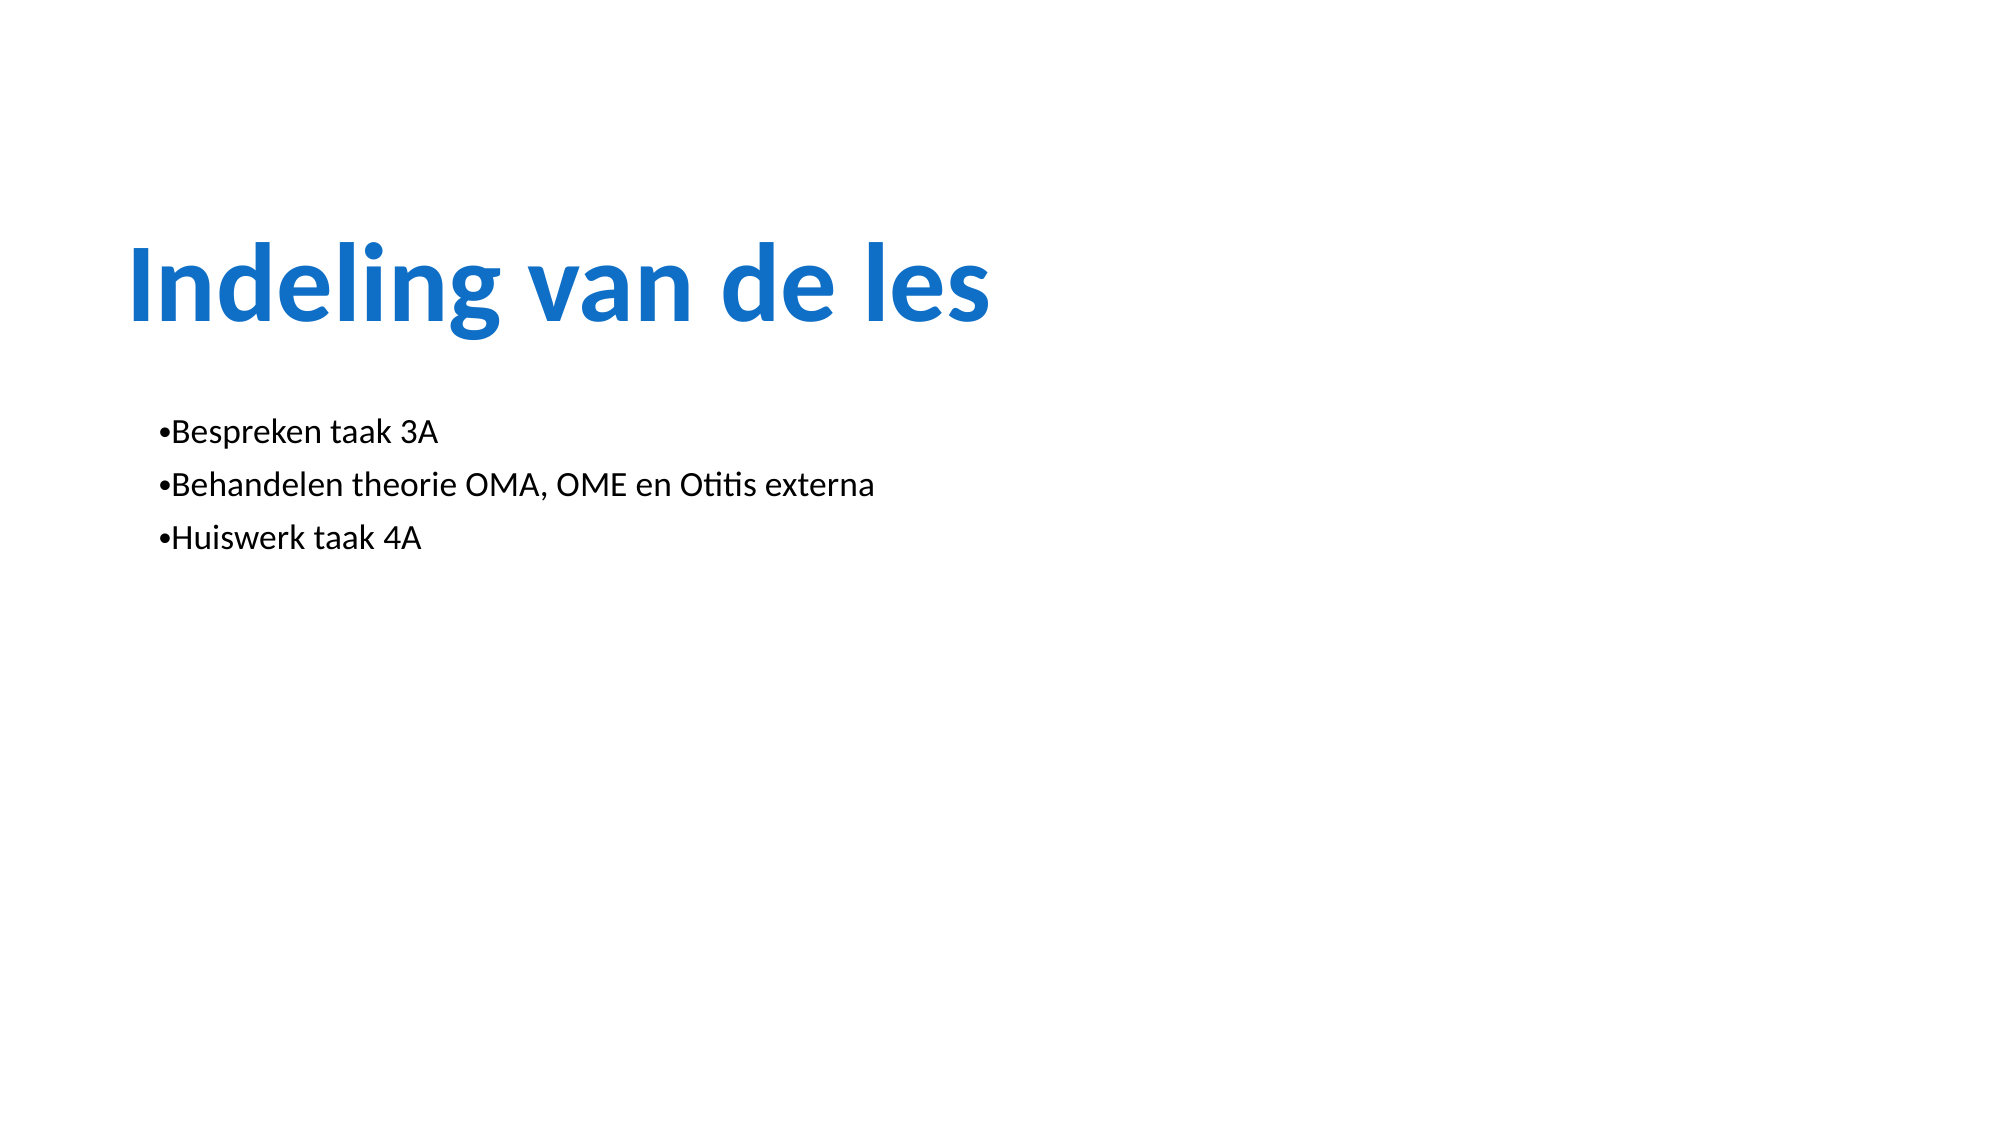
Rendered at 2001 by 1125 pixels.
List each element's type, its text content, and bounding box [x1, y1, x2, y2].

title Indeling van de les [111, 114, 1919, 350]
list Bespreken taak 3A Behandelen theorie OMA, OME en Otitis externa Huiswerk taak 4A [143, 410, 1246, 1086]
